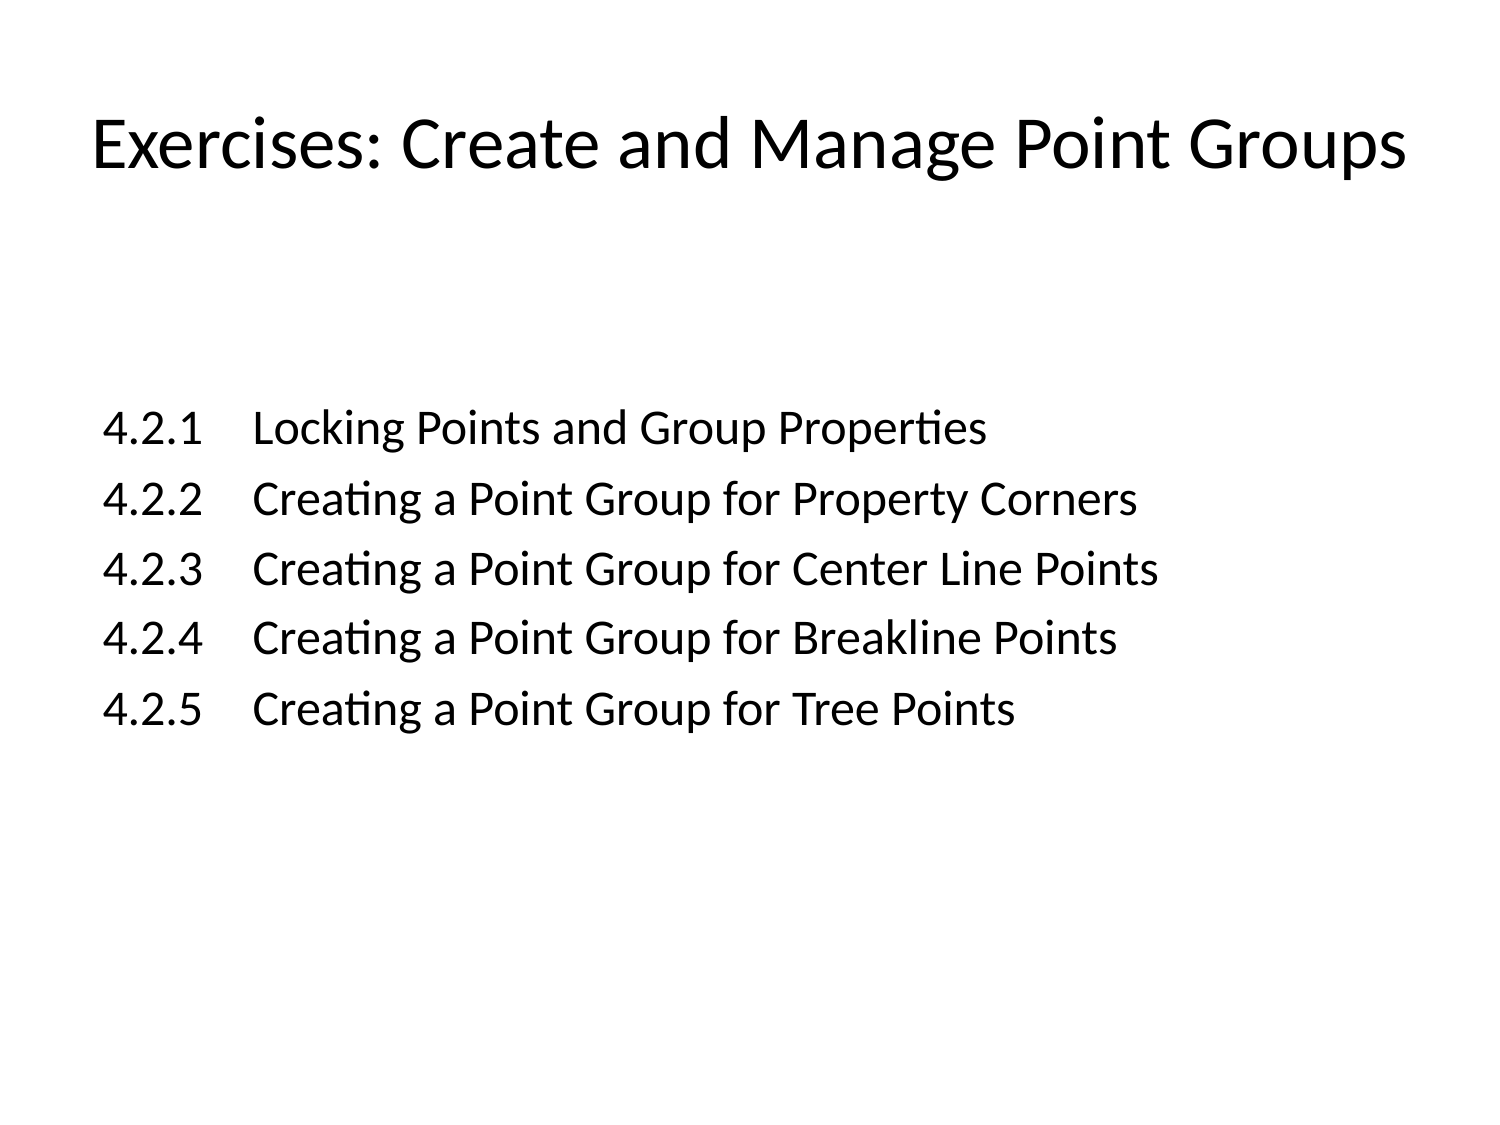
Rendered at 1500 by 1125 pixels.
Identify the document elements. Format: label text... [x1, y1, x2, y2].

title Exercises: Create and Manage Point Groups [75, 45, 1425, 233]
list 4.2.1 Locking Points and Group Properties 4.2.2 Creating a Point Group for Property Corners 4.2.3 Creating a Point Group for Center Line Points 4.2.4 Creating a Point Group for Breakline Points 4.2.5 Creating a Point Group for Tree Points [87, 387, 1425, 838]
